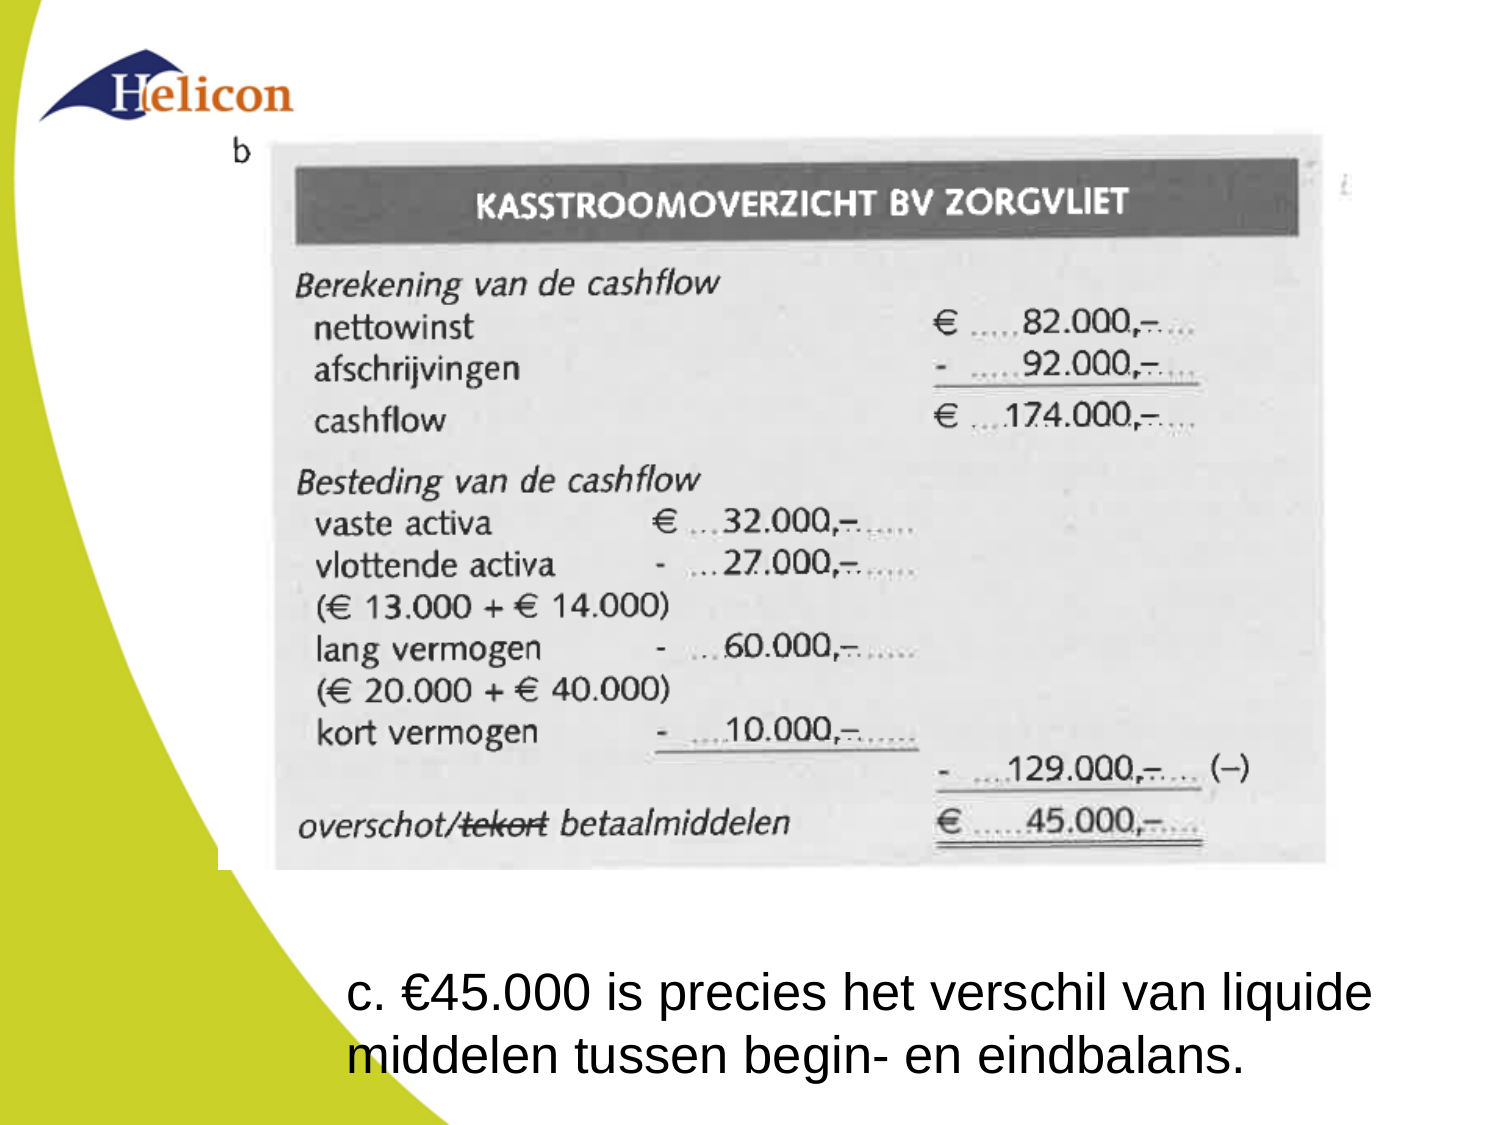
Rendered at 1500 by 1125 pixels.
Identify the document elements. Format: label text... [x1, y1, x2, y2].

picture [0, 0, 1500, 1125]
list c. €45.000 is precies het verschil van liquide middelen tussen begin- en eindbalans. [331, 290, 1420, 1100]
